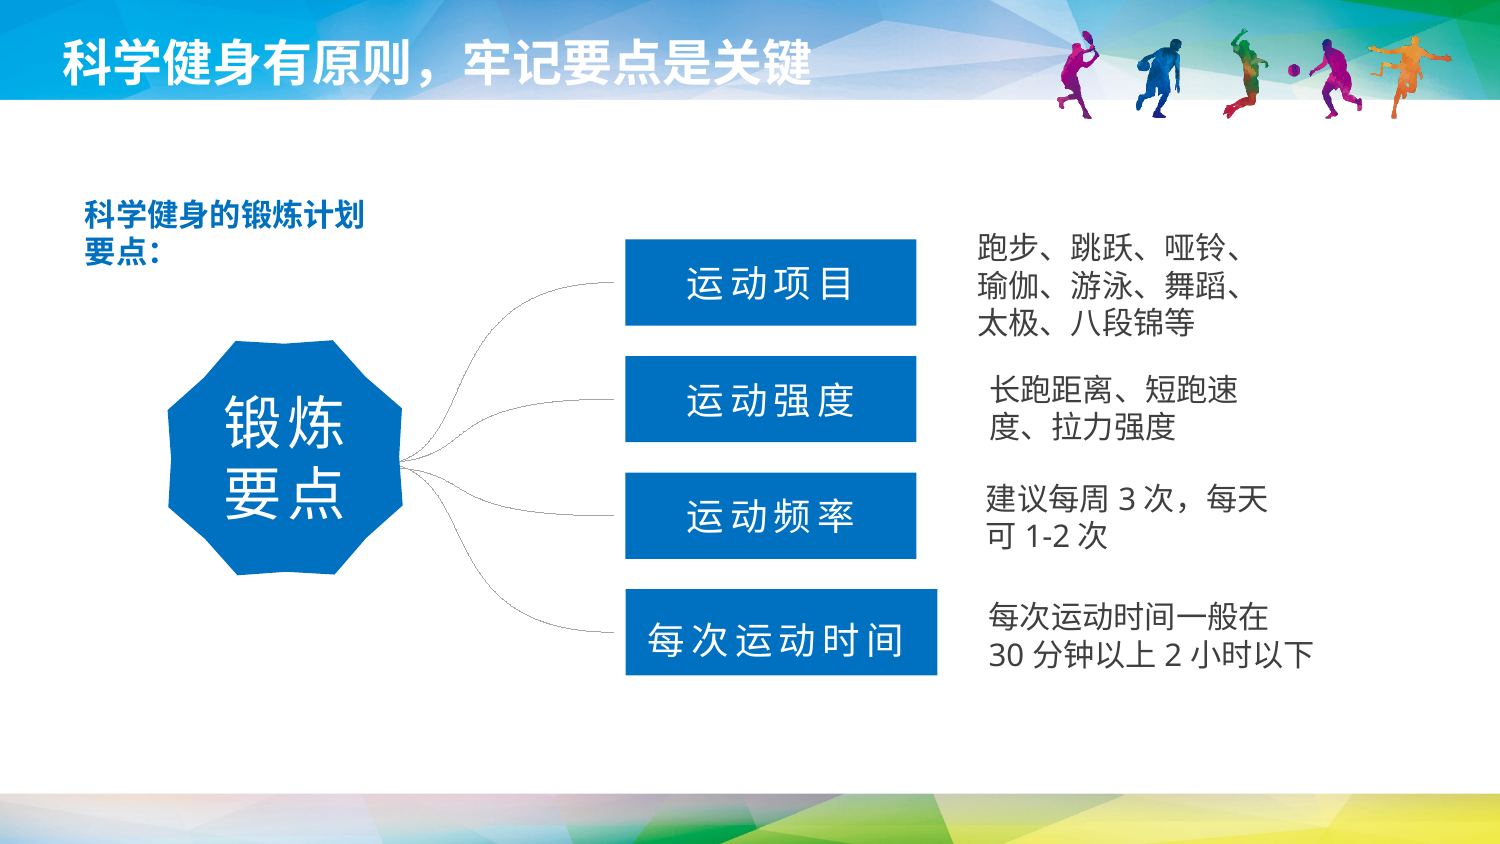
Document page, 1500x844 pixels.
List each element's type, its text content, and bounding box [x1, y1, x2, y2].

picture [317, 0, 1500, 119]
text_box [625, 239, 917, 326]
text_box 每次运动时间一般在 30分钟以上2小时以下 [973, 590, 1365, 680]
picture [0, 794, 1500, 844]
text_box 科学健身的锻炼计划要点： [70, 187, 402, 278]
text_box 科学健身有原则，牢记要点是关键 [47, 24, 828, 99]
text_box 长跑距离、短跑速度、拉力强度 [974, 362, 1306, 453]
text_box [418, 399, 614, 459]
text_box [625, 355, 917, 443]
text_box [158, 330, 413, 585]
text_box [418, 470, 614, 516]
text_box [625, 588, 938, 676]
text_box 建议每周3次，每天可1-2次 [971, 471, 1303, 562]
text_box 跑步、跳跃、哑铃、瑜伽、游泳、舞蹈、太极、八段锦等 [962, 221, 1294, 349]
text_box [418, 282, 614, 452]
text_box [418, 474, 614, 633]
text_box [625, 472, 917, 560]
